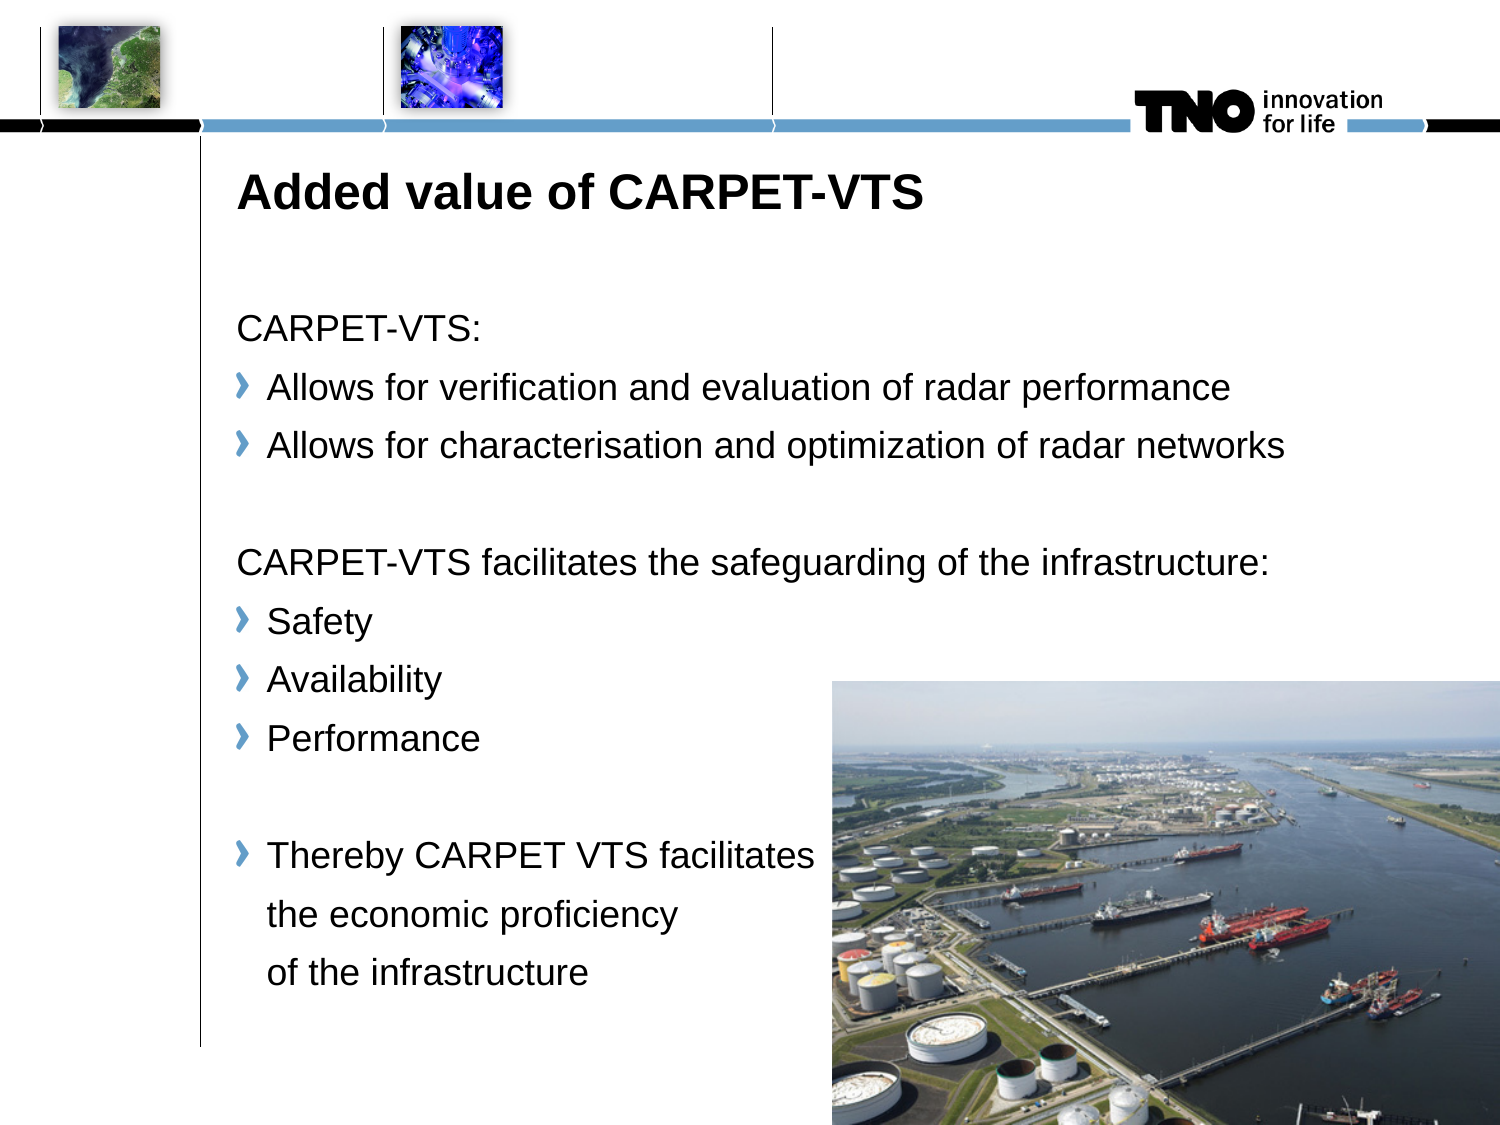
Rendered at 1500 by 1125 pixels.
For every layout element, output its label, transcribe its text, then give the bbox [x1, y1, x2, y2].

picture [236, 723, 249, 750]
picture [236, 606, 249, 633]
picture [832, 681, 1500, 1125]
picture [0, 26, 1500, 133]
picture [236, 664, 249, 692]
title Added value of CARPET-VTS [236, 160, 1430, 279]
picture [236, 430, 249, 457]
picture [236, 372, 249, 399]
list CARPET-VTS: Allows for verification and evaluation of radar performance Allows for characterisation and optimization of radar networks CARPET-VTS facilitates the safeguarding of the infrastructure: Safety Availability Performance Thereby CARPET VTS facilitates the economic proficiency of the infrastructure [236, 290, 1430, 977]
picture [236, 840, 249, 867]
